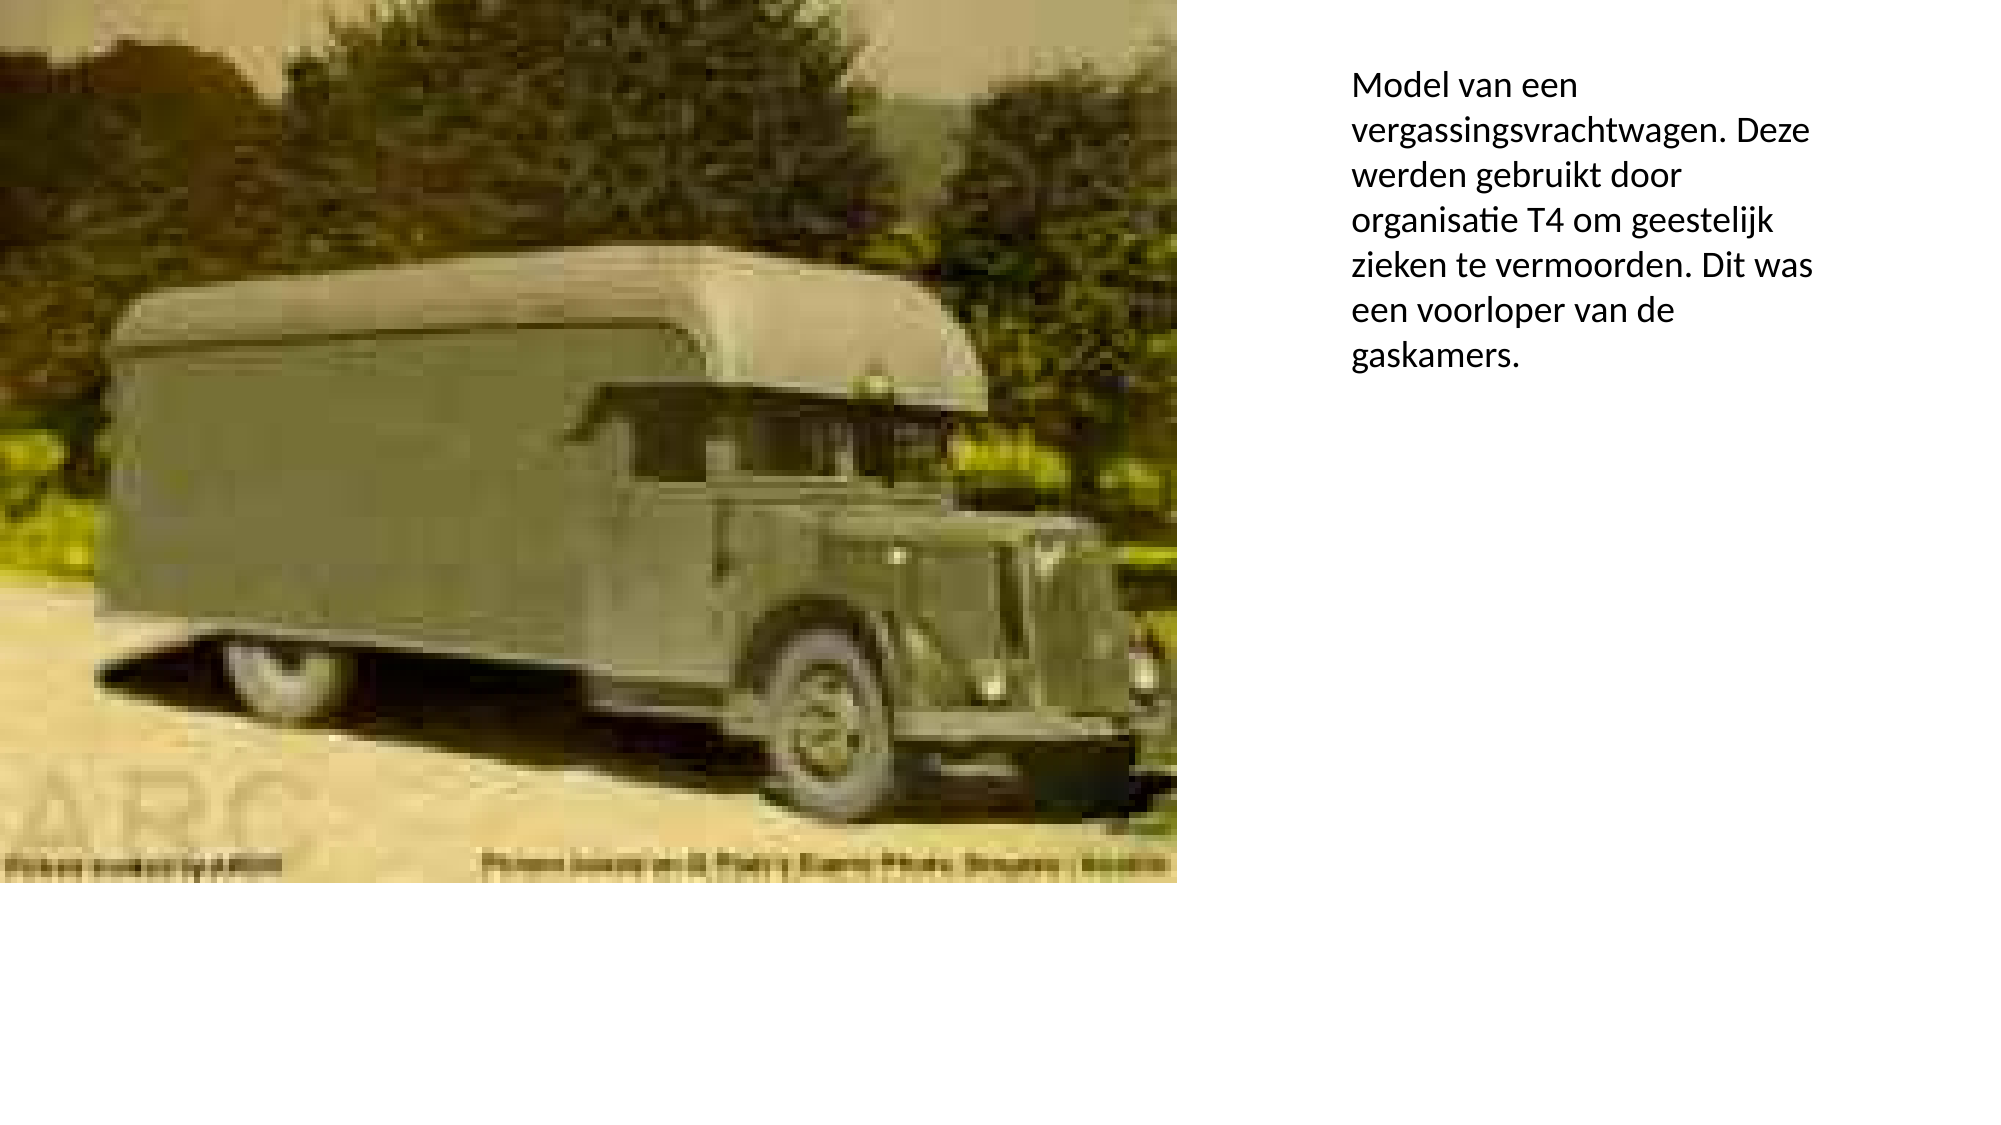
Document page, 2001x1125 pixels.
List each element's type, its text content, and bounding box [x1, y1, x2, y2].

text_box Model van een vergassingsvrachtwagen. Deze werden gebruikt door organisatie T4 om geestelijk zieken te vermoorden. Dit was een voorloper van de gaskamers. [1336, 52, 1831, 383]
picture [0, 0, 1177, 883]
